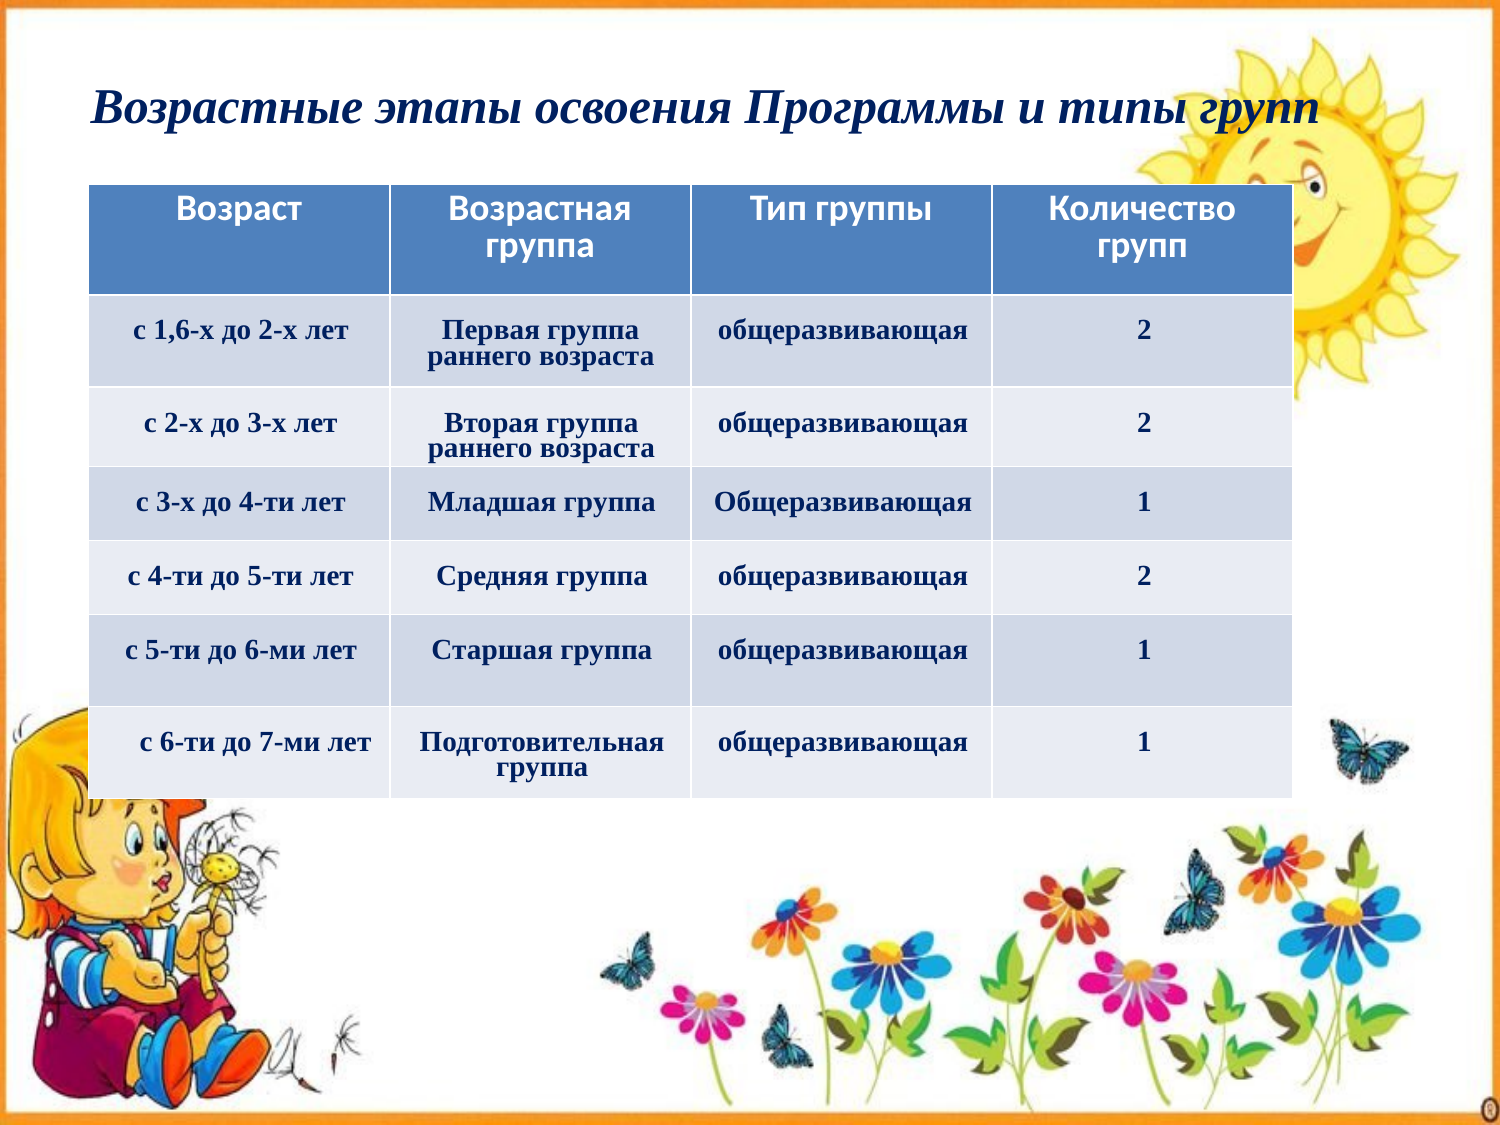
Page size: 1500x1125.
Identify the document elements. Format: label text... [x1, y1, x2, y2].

table_cell общеразвивающая [692, 541, 991, 614]
table_cell 1 [993, 707, 1292, 798]
table_cell общеразвивающая [692, 388, 991, 466]
table_cell Общеразвивающая [692, 467, 991, 540]
table_cell Подготовительная группа [391, 707, 690, 798]
table_header Количество групп [993, 202, 1292, 294]
text_box Возрастные этапы освоения Программы и типы групп [64, 66, 1347, 202]
table_cell Вторая группа раннего возраста [391, 388, 690, 466]
table_cell общеразвивающая [692, 615, 991, 706]
table_cell Первая группа раннего возраста [391, 296, 690, 386]
table_cell с 2-х до 3-х лет [89, 388, 389, 466]
table_cell общеразвивающая [692, 296, 991, 386]
picture [0, 0, 1500, 1125]
table_cell с 4-ти до 5-ти лет [89, 541, 389, 614]
table_header Возрастная группа [391, 202, 690, 294]
table_cell общеразвивающая [692, 707, 991, 798]
table_cell с 5-ти до 6-ми лет [89, 615, 389, 706]
table_cell 2 [993, 541, 1292, 614]
table_cell 1 [993, 615, 1292, 706]
table_cell Старшая группа [391, 615, 690, 706]
table_header Тип группы [692, 202, 991, 294]
table_cell Младшая группа [391, 467, 690, 540]
table_cell с 6-ти до 7-ми лет [89, 707, 389, 798]
table_cell с 3-х до 4-ти лет [89, 467, 389, 540]
table_cell 1 [993, 467, 1292, 540]
table_header Возраст [89, 202, 389, 294]
table_cell 2 [993, 388, 1292, 466]
table_cell 2 [993, 296, 1292, 386]
table_cell Средняя группа [391, 541, 690, 614]
table_cell с 1,6-х до 2-х лет [89, 296, 389, 386]
